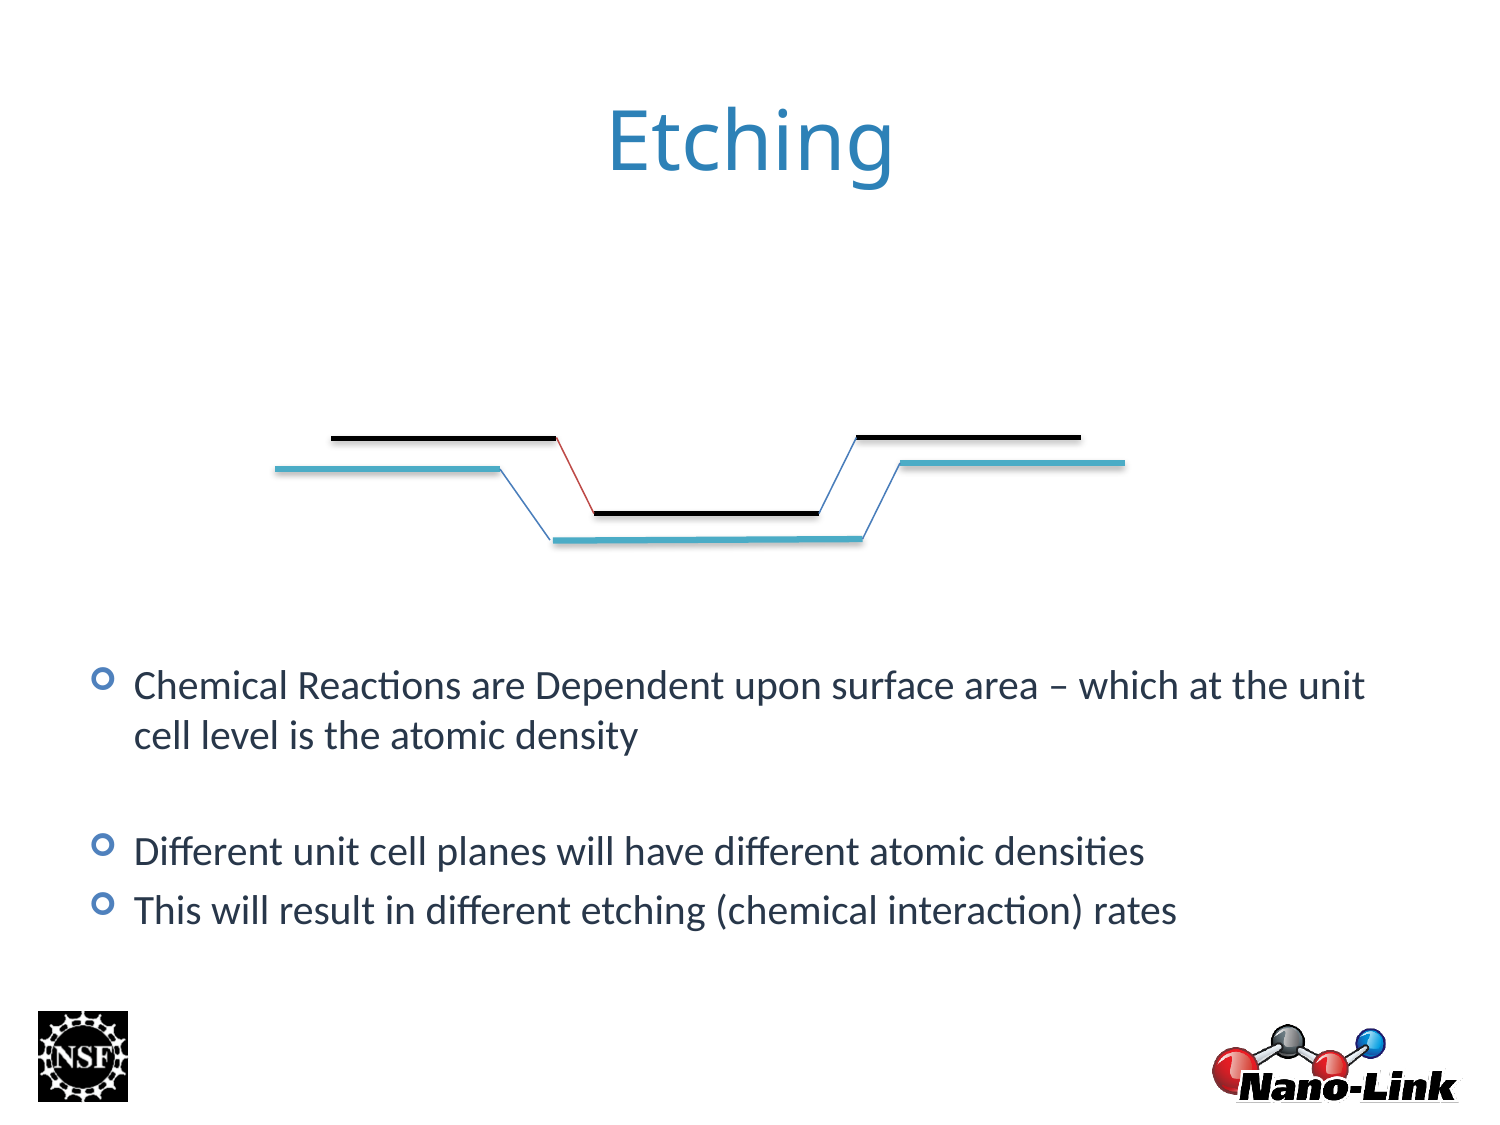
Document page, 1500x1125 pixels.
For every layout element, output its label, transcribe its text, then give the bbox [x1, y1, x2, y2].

title Etching [75, 62, 1428, 213]
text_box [274, 437, 1126, 541]
picture [1212, 1024, 1463, 1103]
text_box Chemical Reactions are Dependent upon surface area – which at the unit cell level is the atomic density Different unit cell planes will have different atomic densities This will result in different etching (chemical interaction) rates [62, 650, 1413, 1060]
picture [37, 1011, 129, 1103]
